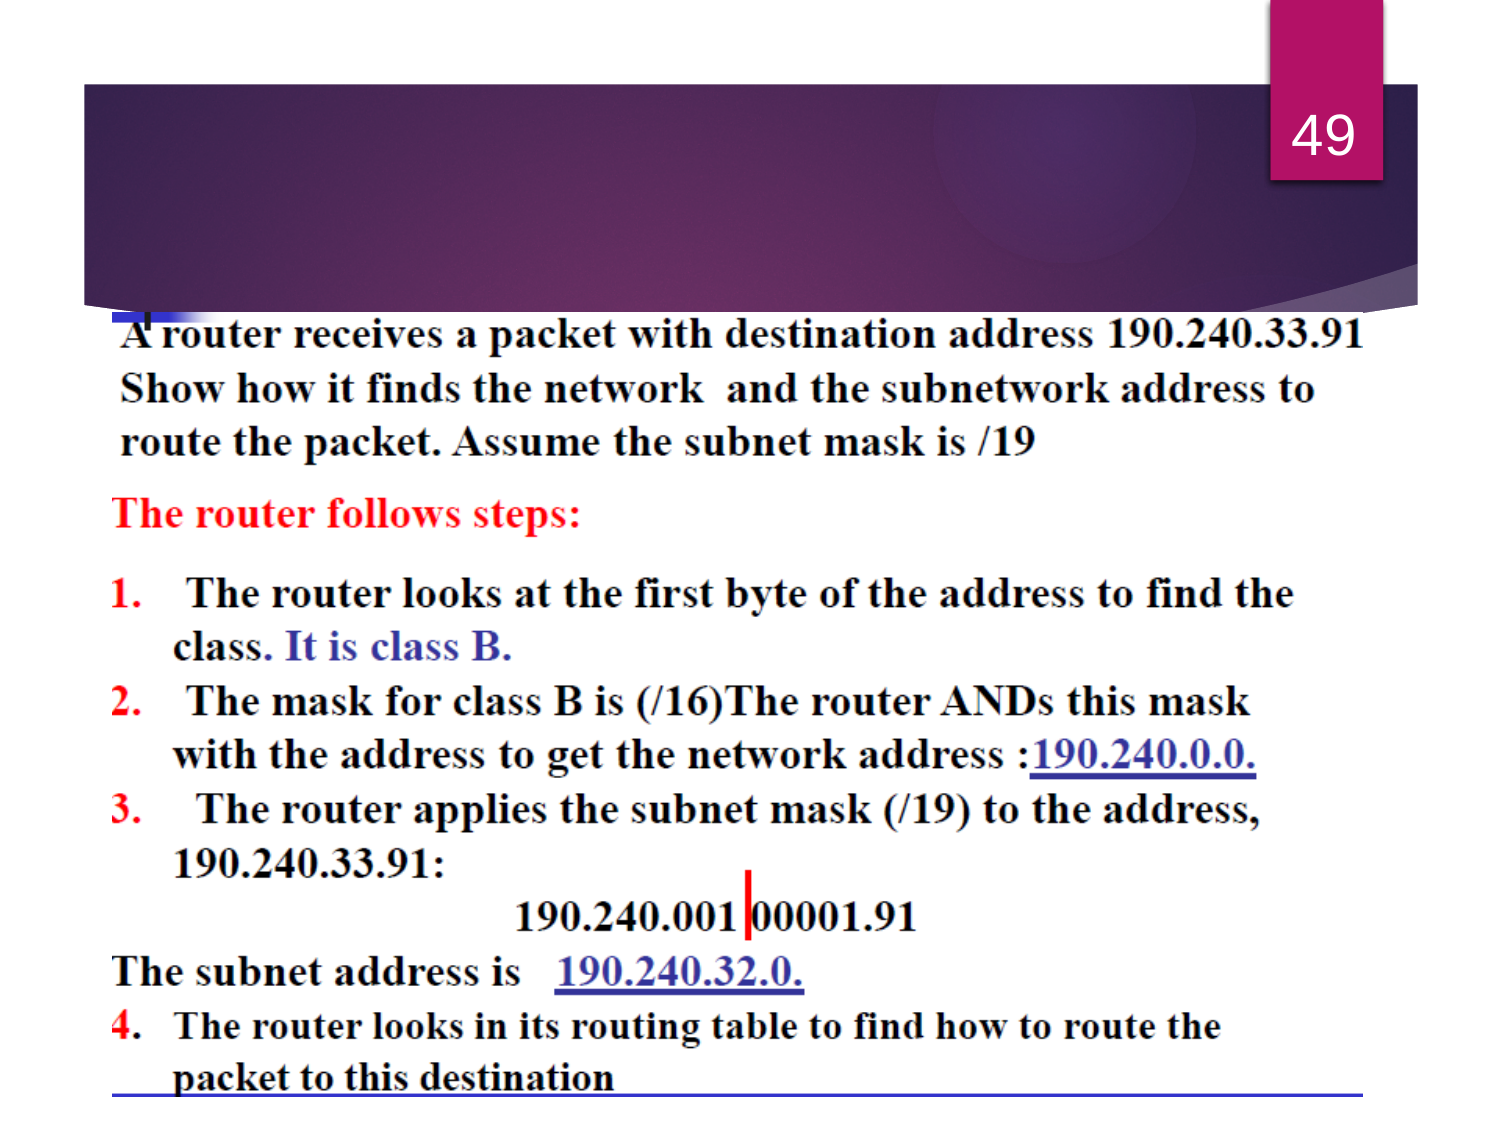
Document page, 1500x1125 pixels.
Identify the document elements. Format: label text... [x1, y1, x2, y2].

picture [112, 312, 1363, 1098]
slide_number 49 [1259, 48, 1390, 175]
